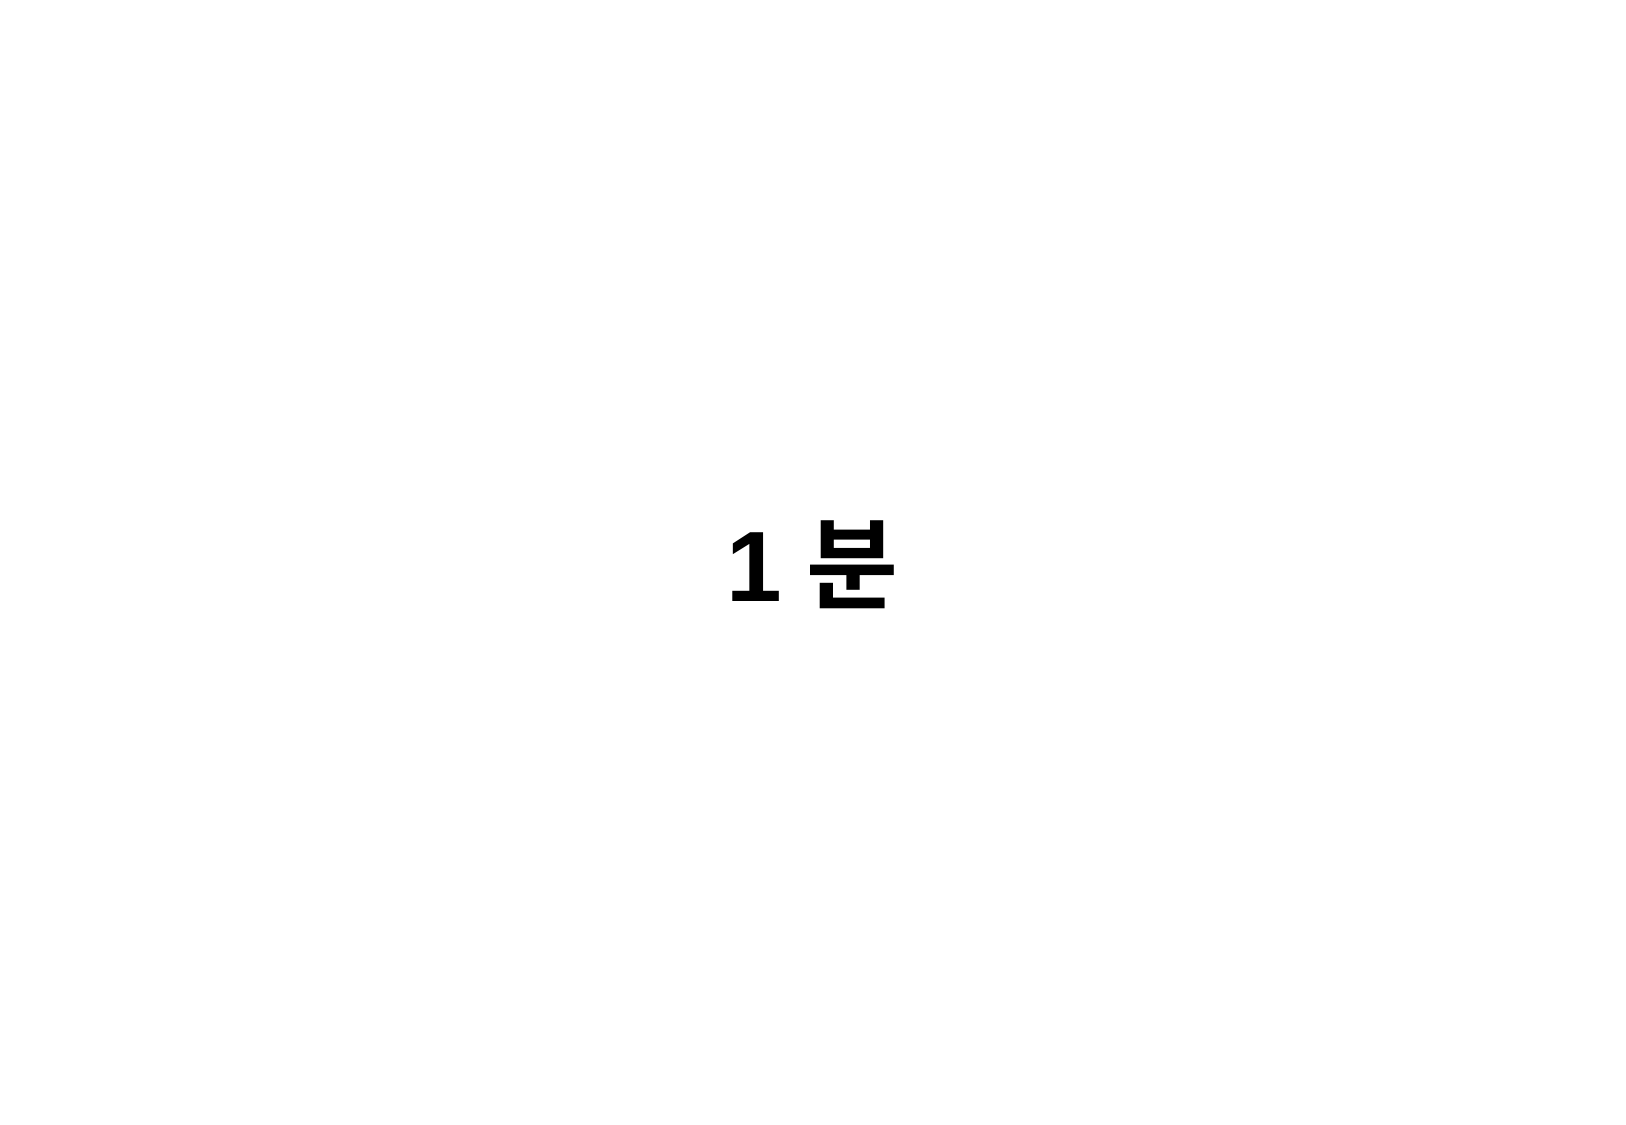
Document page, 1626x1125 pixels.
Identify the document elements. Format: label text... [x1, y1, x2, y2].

text_box 1분 [200, 494, 1425, 629]
